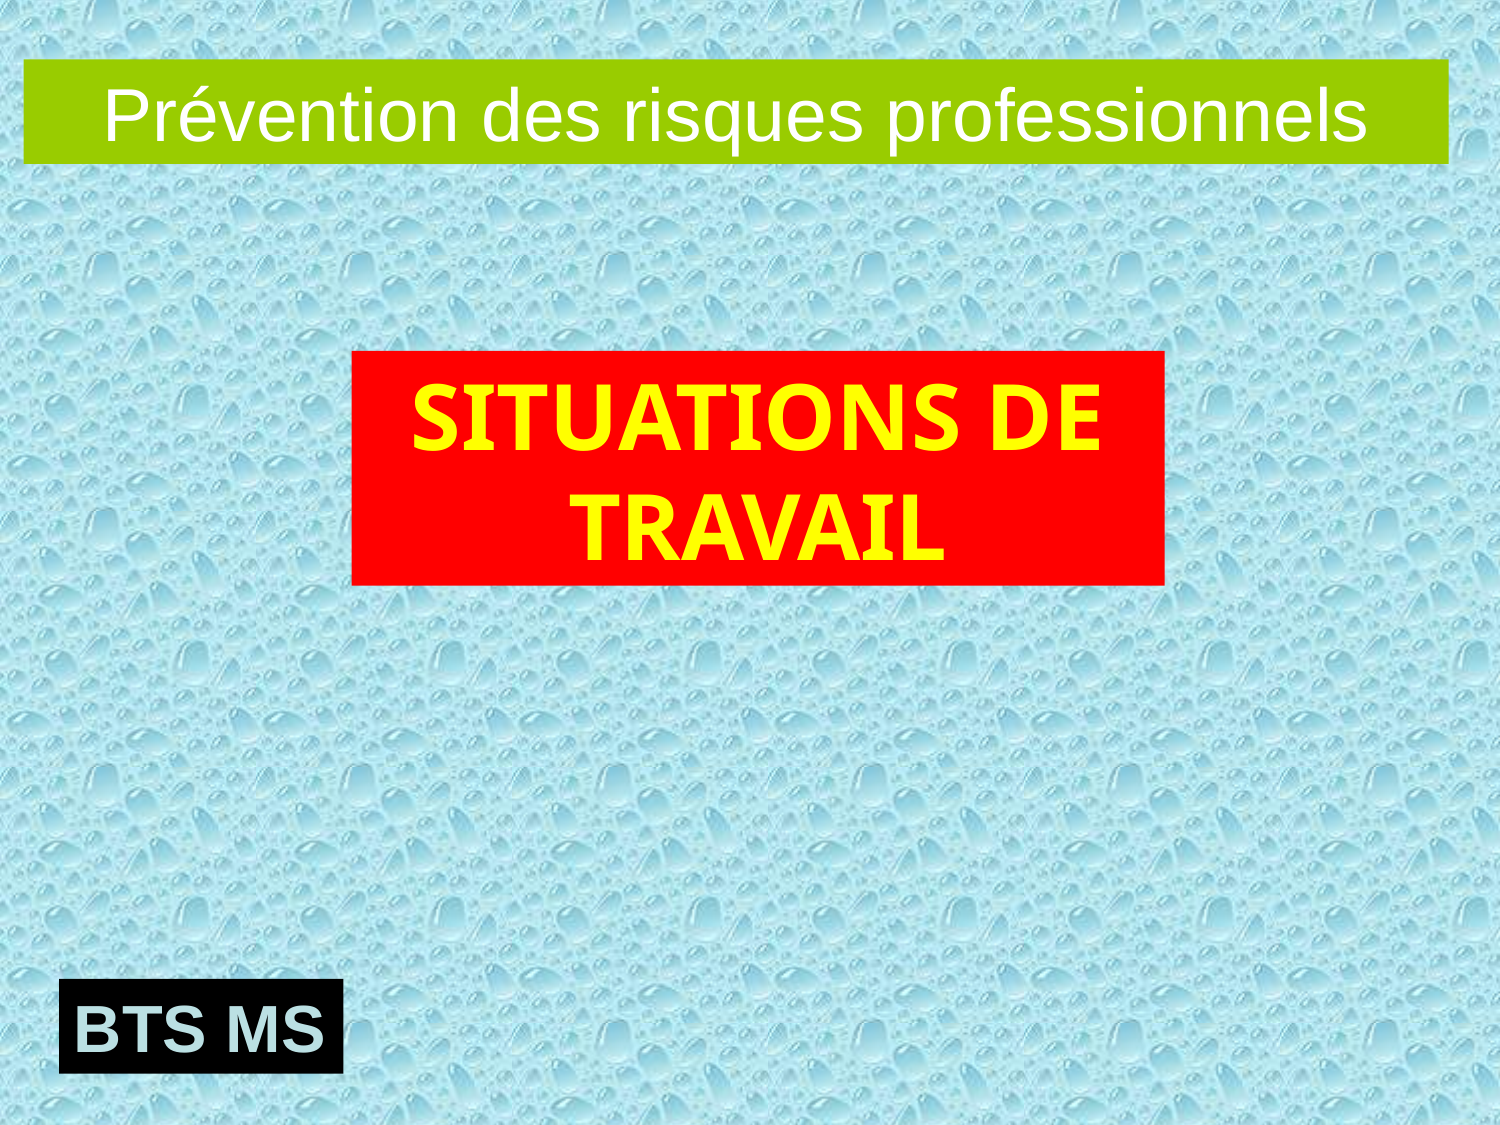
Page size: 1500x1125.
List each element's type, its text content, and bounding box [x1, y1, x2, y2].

picture [0, 0, 1500, 1125]
text_box BTS MS [59, 978, 344, 1074]
text_box Prévention des risques professionnels [23, 59, 1449, 164]
text_box SITUATIONS DE TRAVAIL [351, 350, 1165, 586]
